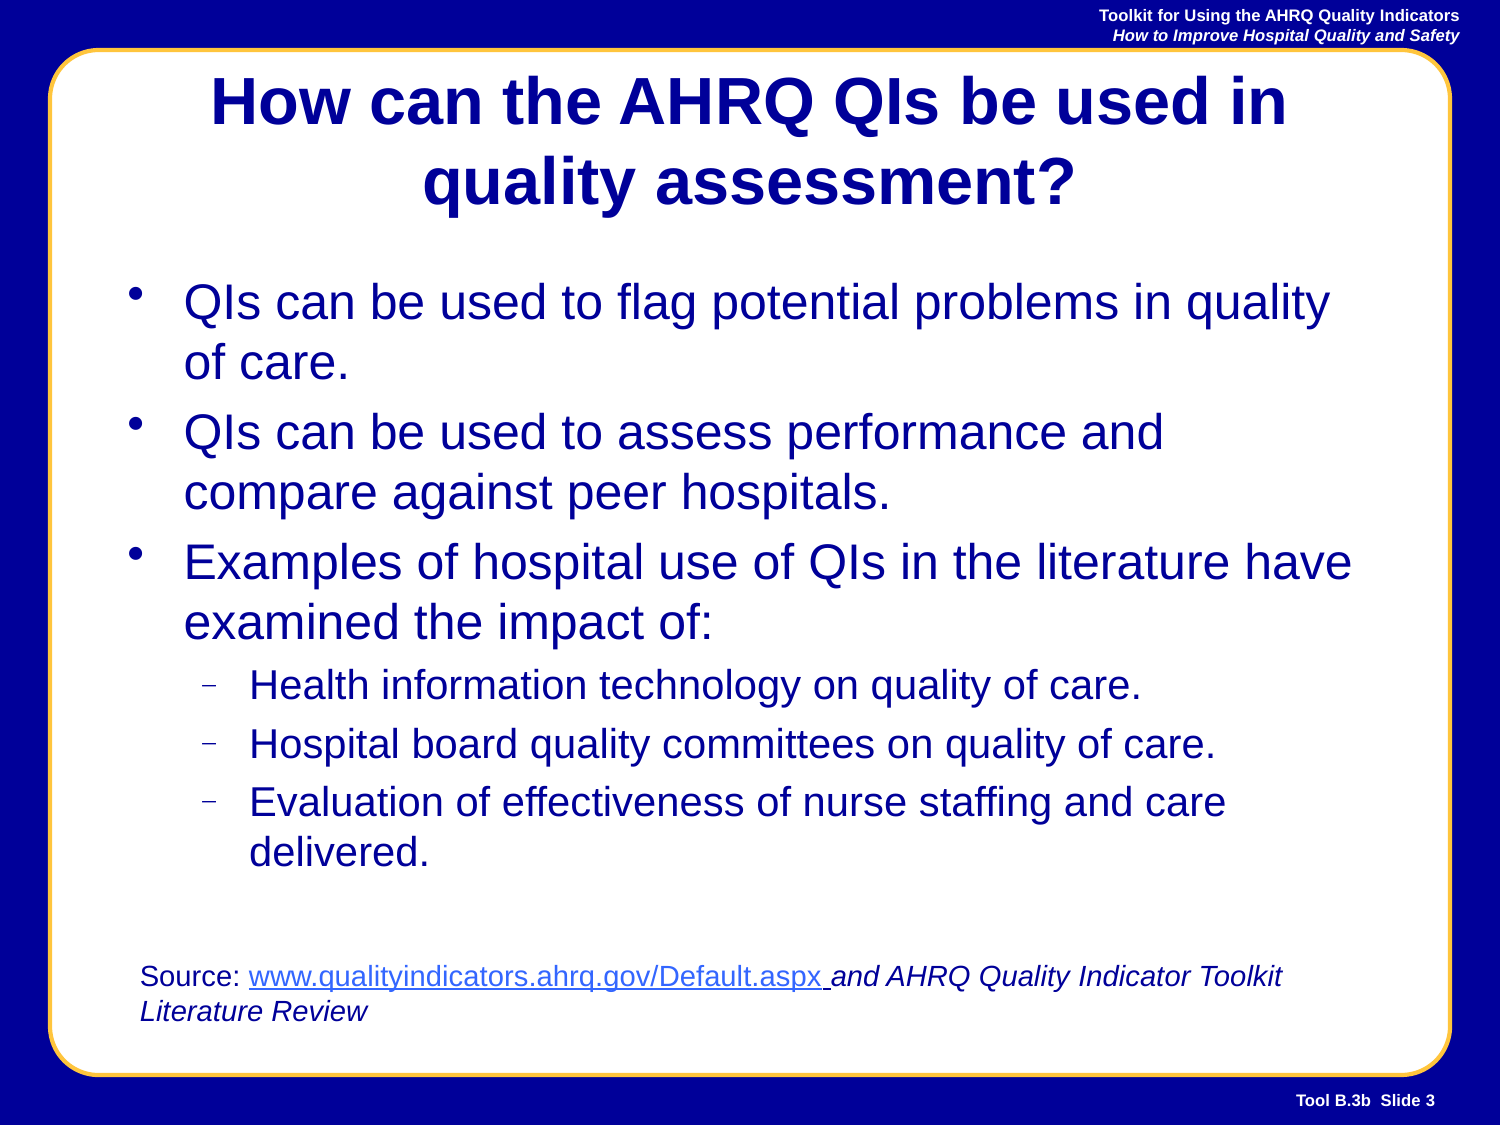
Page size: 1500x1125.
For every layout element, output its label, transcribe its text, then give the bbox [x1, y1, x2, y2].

title How can the AHRQ QIs be used in quality assessment? [112, 74, 1388, 201]
list QIs can be used to flag potential problems in quality of care. QIs can be used to assess performance and compare against peer hospitals. Examples of hospital use of QIs in the literature have examined the impact of: Health information technology on quality of care. Hospital board quality committees on quality of care. Evaluation of effectiveness of nurse staffing and care delivered. [111, 261, 1387, 901]
text_box Source: www.qualityindicators.ahrq.gov/Default.aspx and AHRQ Quality Indicator Toolkit Literature Review [125, 949, 1300, 1035]
